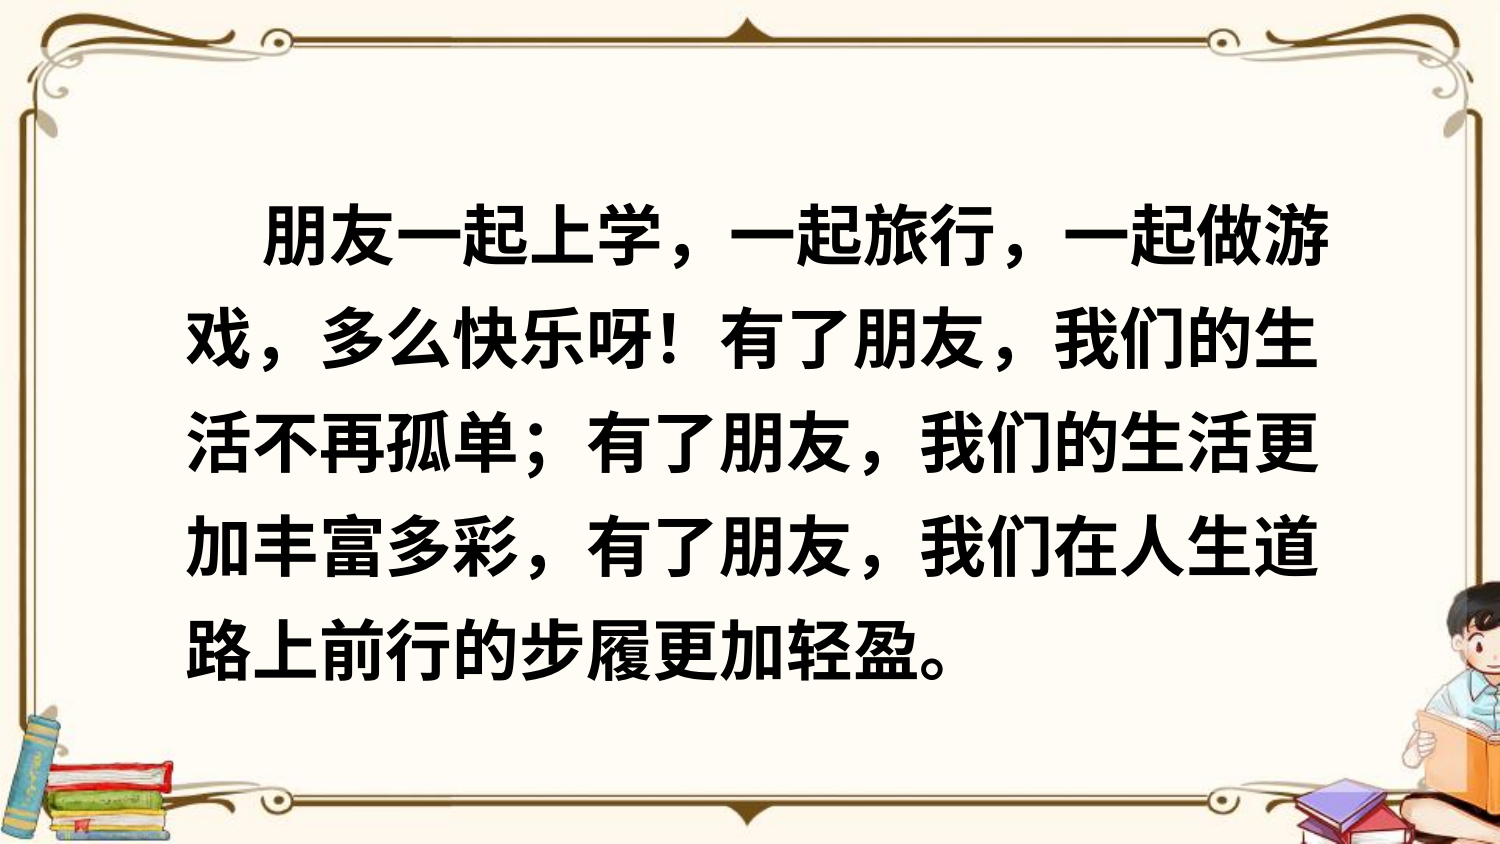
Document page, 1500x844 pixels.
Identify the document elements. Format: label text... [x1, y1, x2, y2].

text_box 朋友一起上学，一起旅行，一起做游戏，多么快乐呀！有了朋友，我们的生活不再孤单；有了朋友，我们的生活更加丰富多彩，有了朋友，我们在人生道路上前行的步履更加轻盈。 [171, 161, 1364, 697]
picture [0, 0, 1500, 844]
